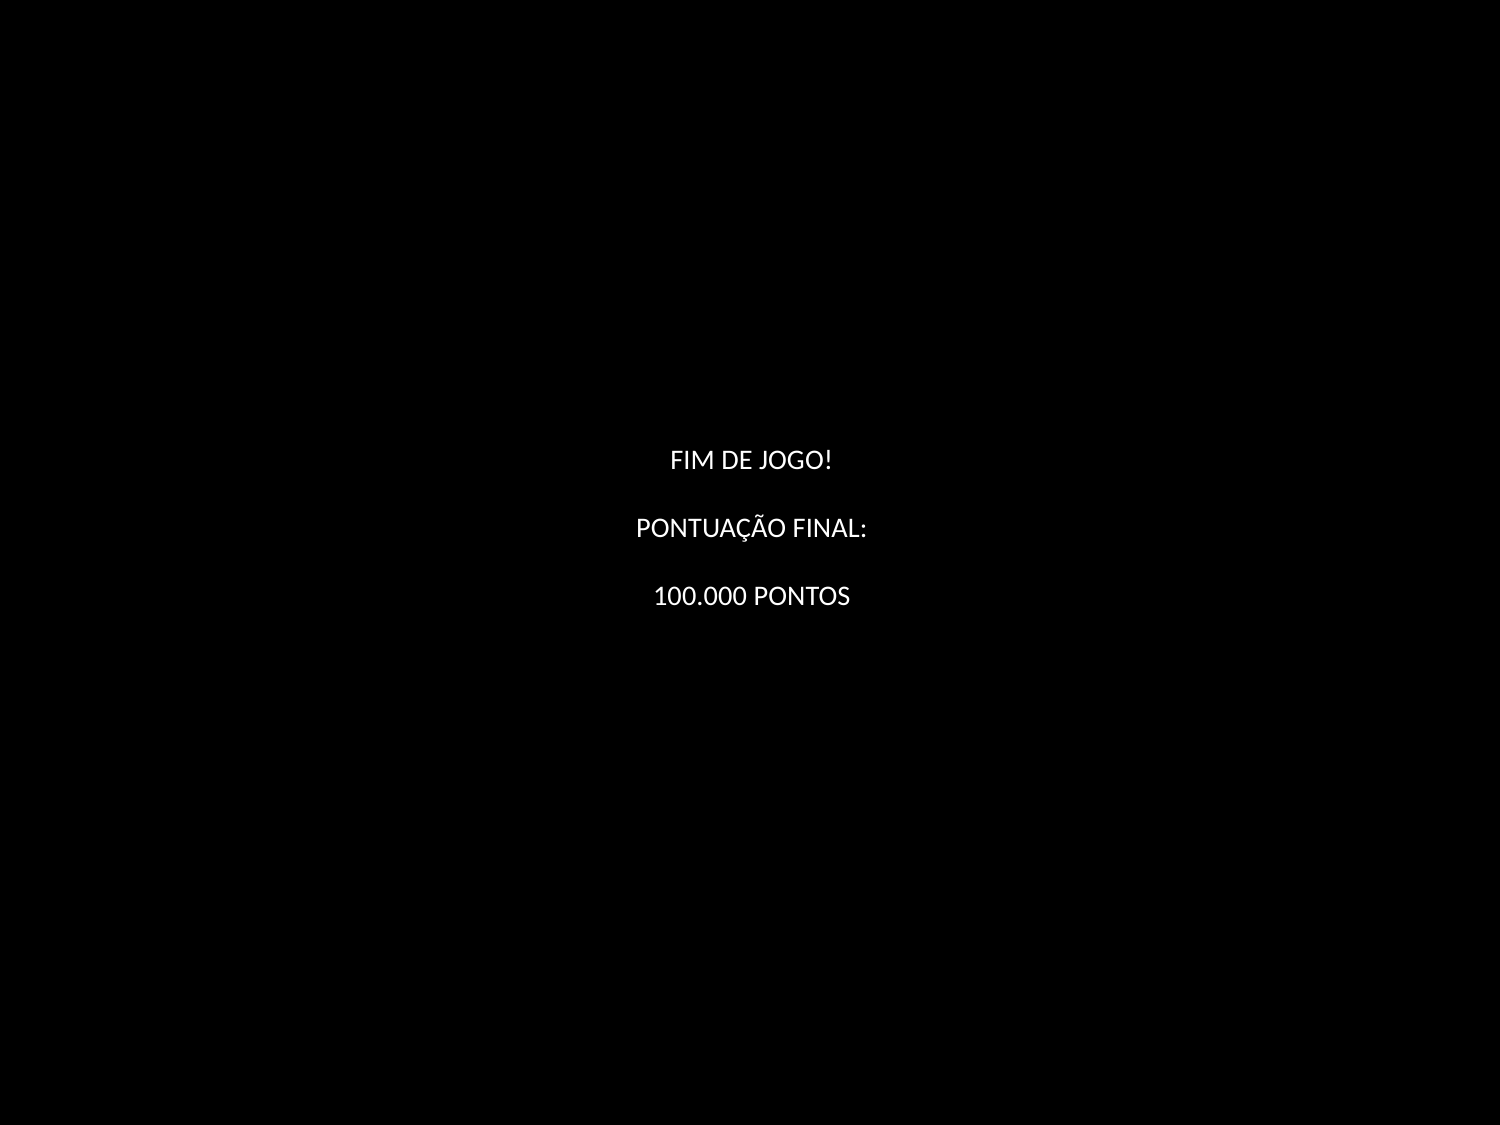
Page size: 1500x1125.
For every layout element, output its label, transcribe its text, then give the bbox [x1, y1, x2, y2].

title FIM DE JOGO! PONTUAÇÃO FINAL: 100.000 PONTOS [76, 432, 1428, 621]
